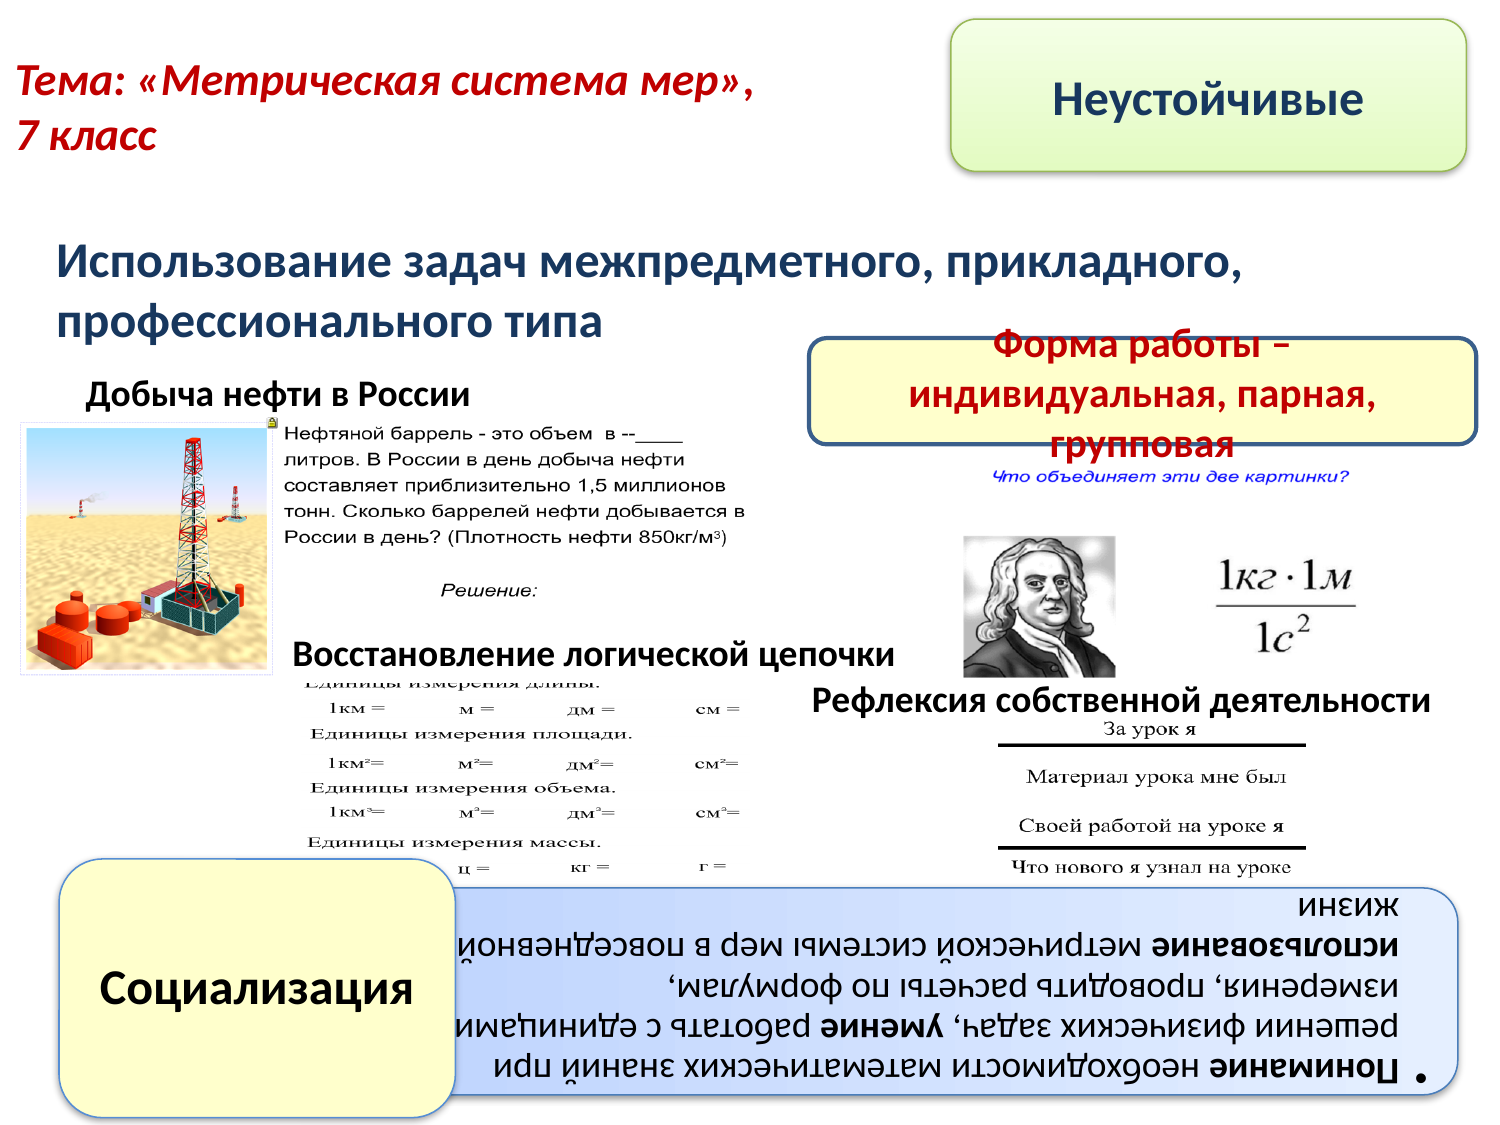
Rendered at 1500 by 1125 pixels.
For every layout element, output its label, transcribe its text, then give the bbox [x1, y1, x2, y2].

text_box Неустойчивые [950, 18, 1468, 173]
picture [997, 705, 1306, 858]
text_box Тема: «Метрическая система мер», 7 класс [0, 42, 952, 168]
picture [17, 409, 753, 858]
text_box Использование задач межпредметного, прикладного, профессионального типа [41, 219, 1270, 355]
text_box Рефлексия собственной деятельности [797, 667, 1500, 727]
text_box Форма работы – индивидуальная, парная, групповая [806, 335, 1479, 447]
picture [959, 467, 1365, 681]
text_box Добыча нефти в России [70, 361, 774, 422]
text_box Восстановление логической цепочки [758, 621, 928, 682]
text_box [58, 858, 1500, 1118]
